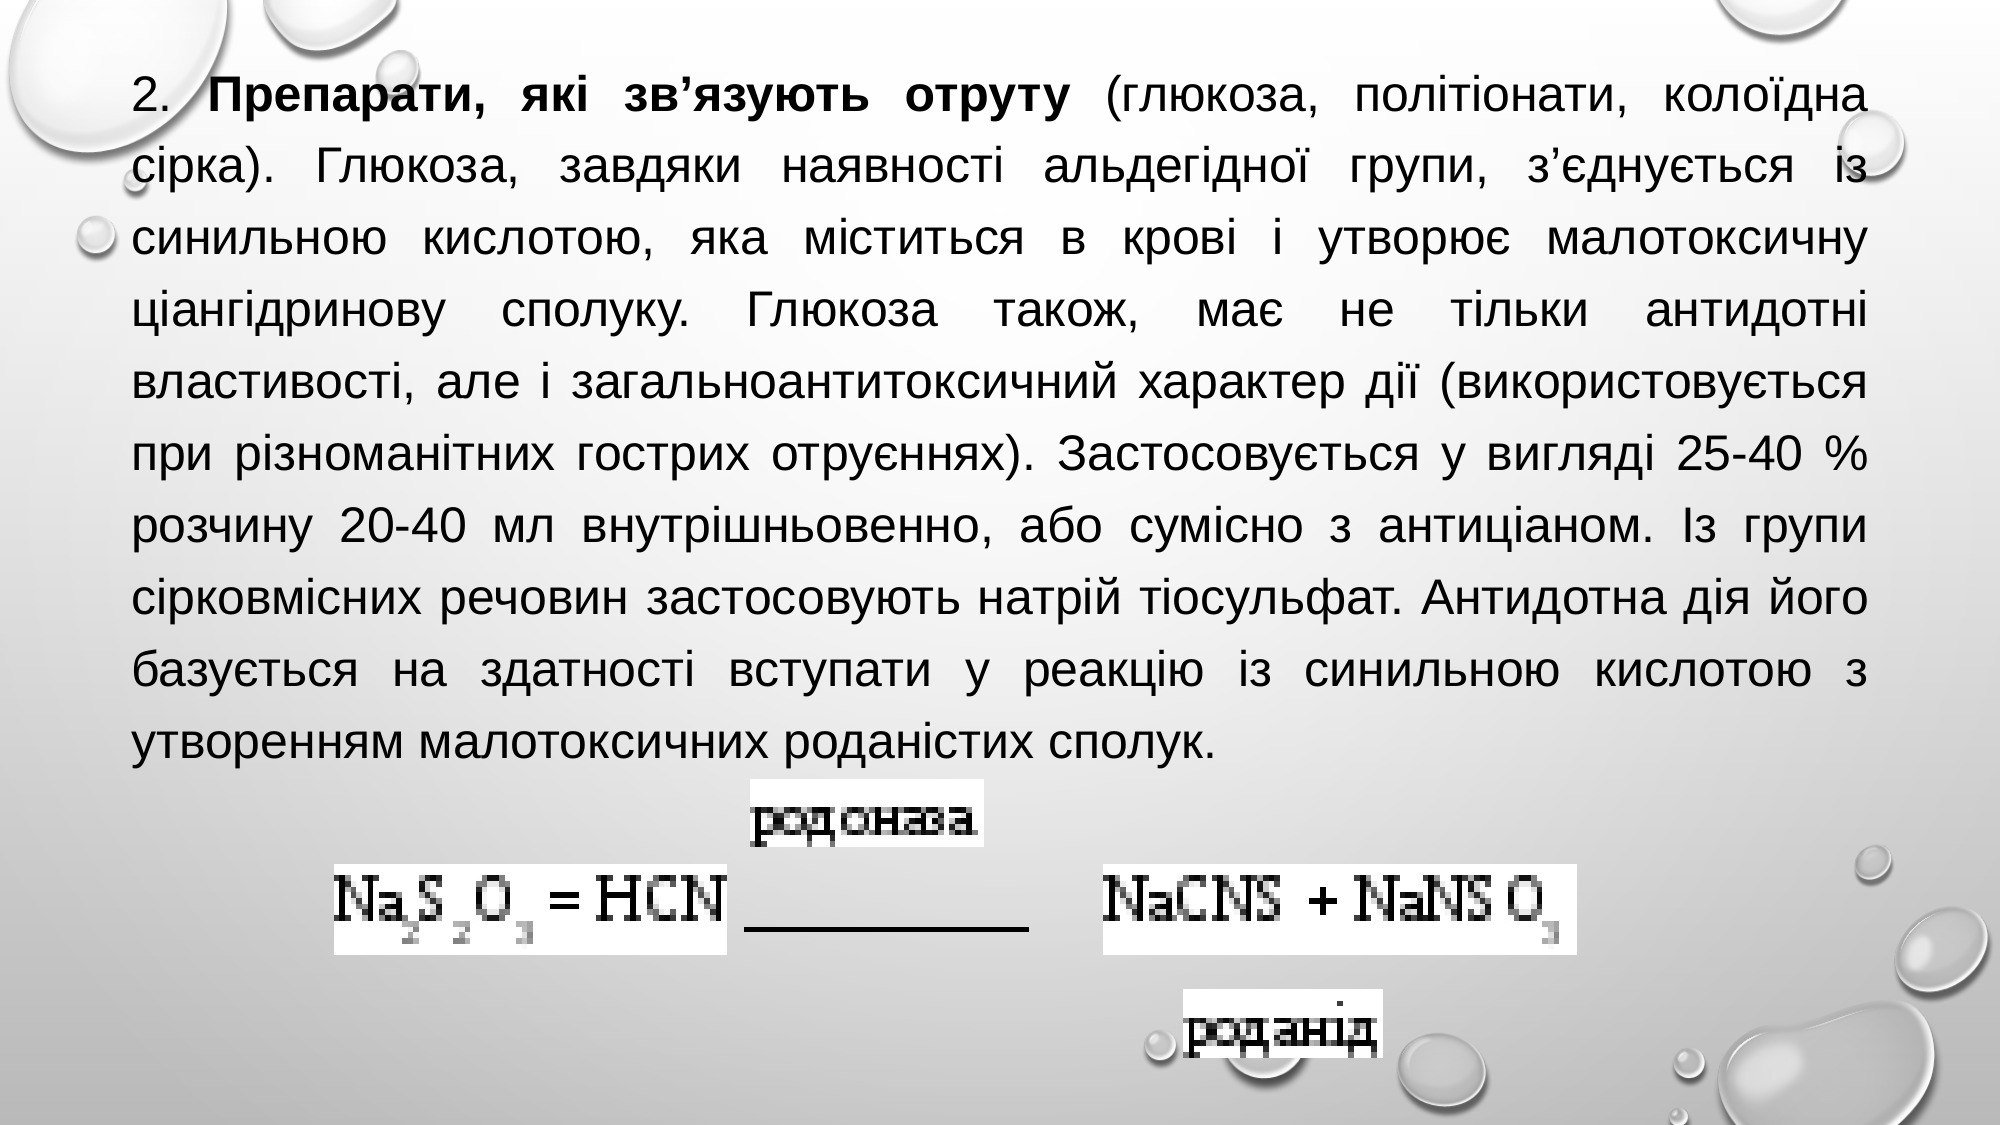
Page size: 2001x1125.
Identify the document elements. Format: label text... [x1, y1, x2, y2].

picture [0, 0, 2000, 1125]
list 2. Препарати, які зв’язують отруту (глюкоза, політіонати, колоїдна сірка). Глюкоза, завдяки наявності альдегідної групи, з’єднується із синильною кислотою, яка міститься в крові і утворює малотоксичну ціангідринову сполуку. Глюкоза також, має не тільки антидотні властивості, але і загальноантитоксичний характер дії (використовується при різноманітних гострих отруєннях). Застосовується у вигляді 25-40 % розчину 20-40 мл внутрішньовенно, або сумісно з антиціаном. Із групи сірковмісних речовин застосовують натрій тіосульфат. Антидотна дія його базується на здатності вступати у реакцію із синильною кислотою з утворенням малотоксичних роданістих сполук. [116, 41, 1885, 1058]
